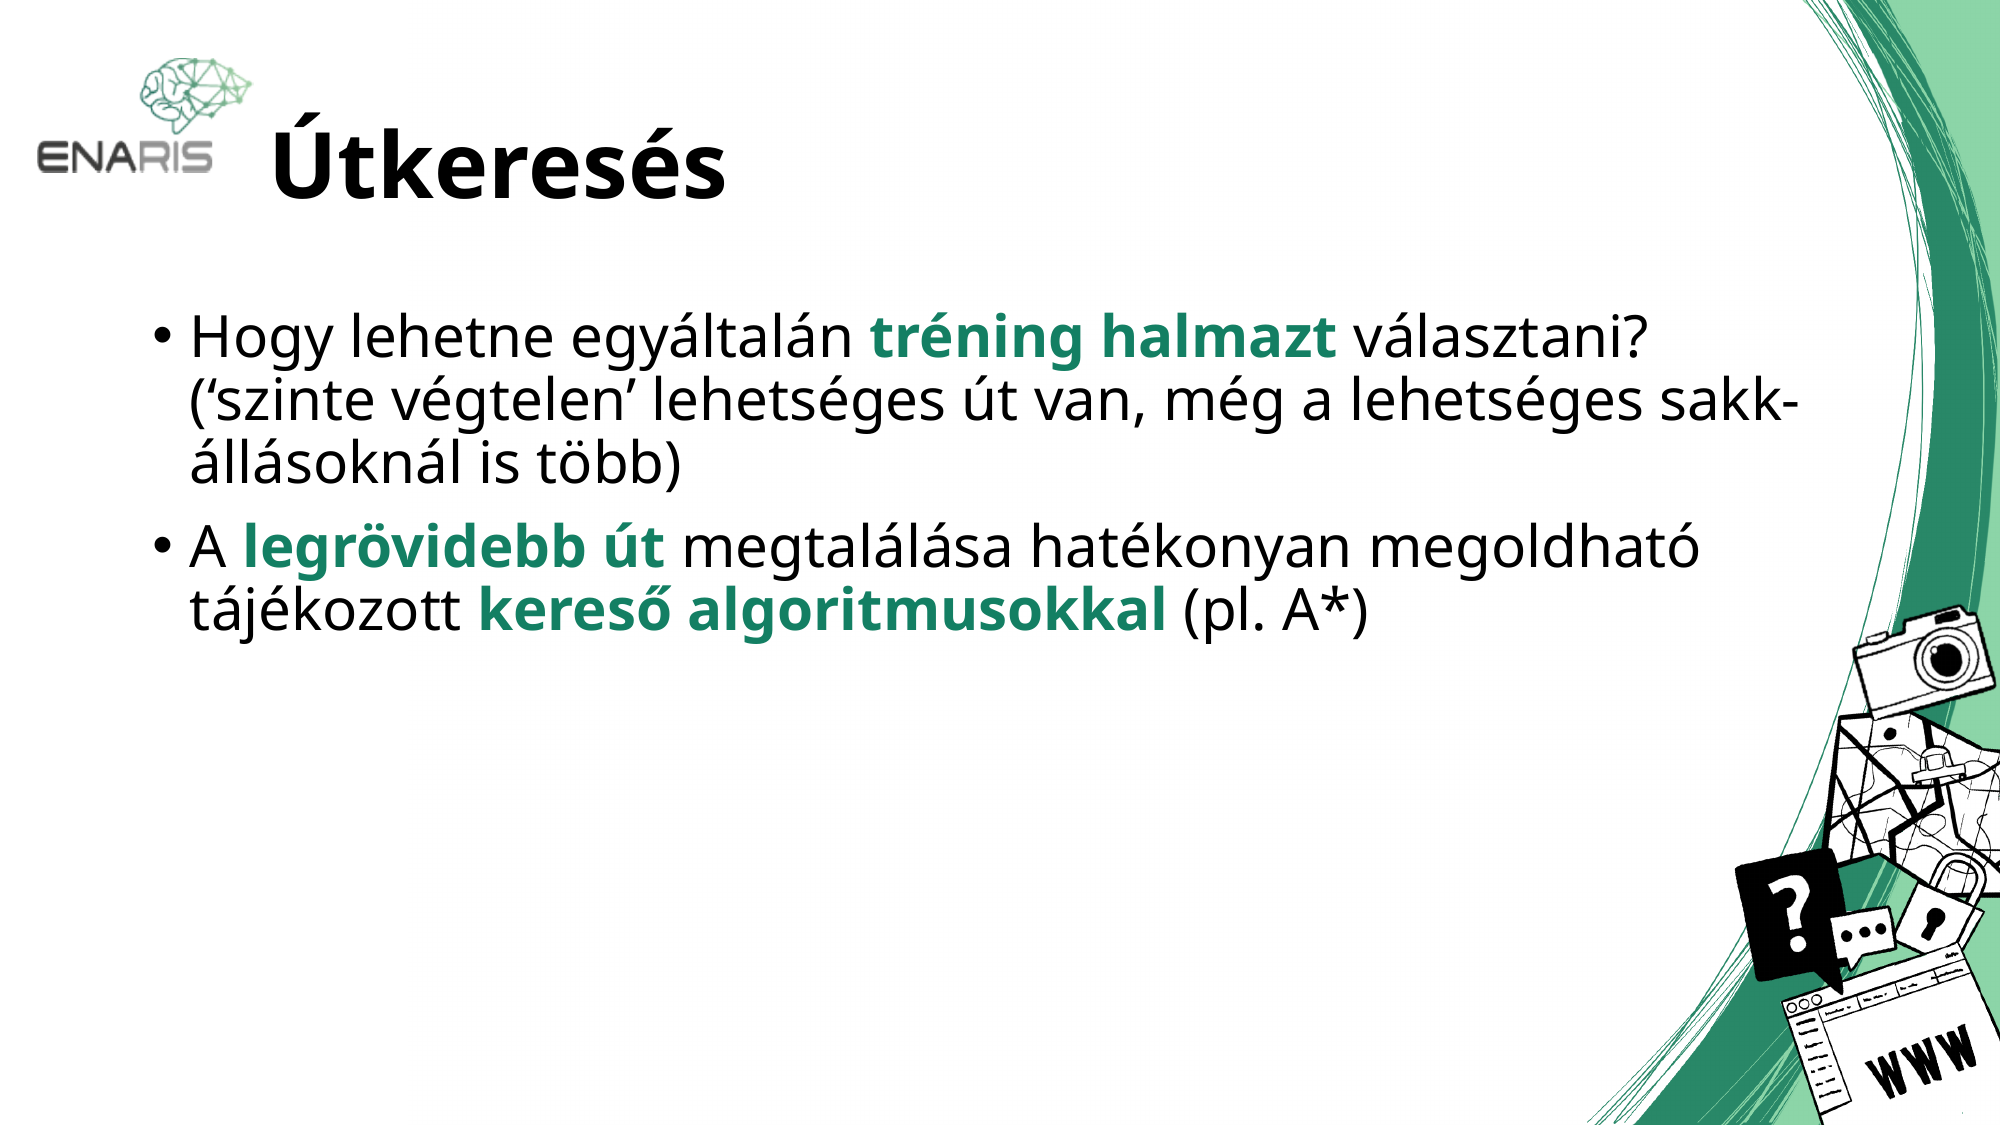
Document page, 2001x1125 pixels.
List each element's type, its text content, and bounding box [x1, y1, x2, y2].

picture [37, 58, 254, 173]
list Hogy lehetne egyáltalán tréning halmazt választani? (‘szinte végtelen’ lehetséges út van, még a lehetséges sakk-állásoknál is több) A legrövidebb út megtalálása hatékonyan megoldható tájékozott kereső algoritmusokkal (pl. A*) [137, 299, 1850, 1014]
picture [408, 0, 2000, 1125]
title Útkeresés [253, 59, 1863, 278]
